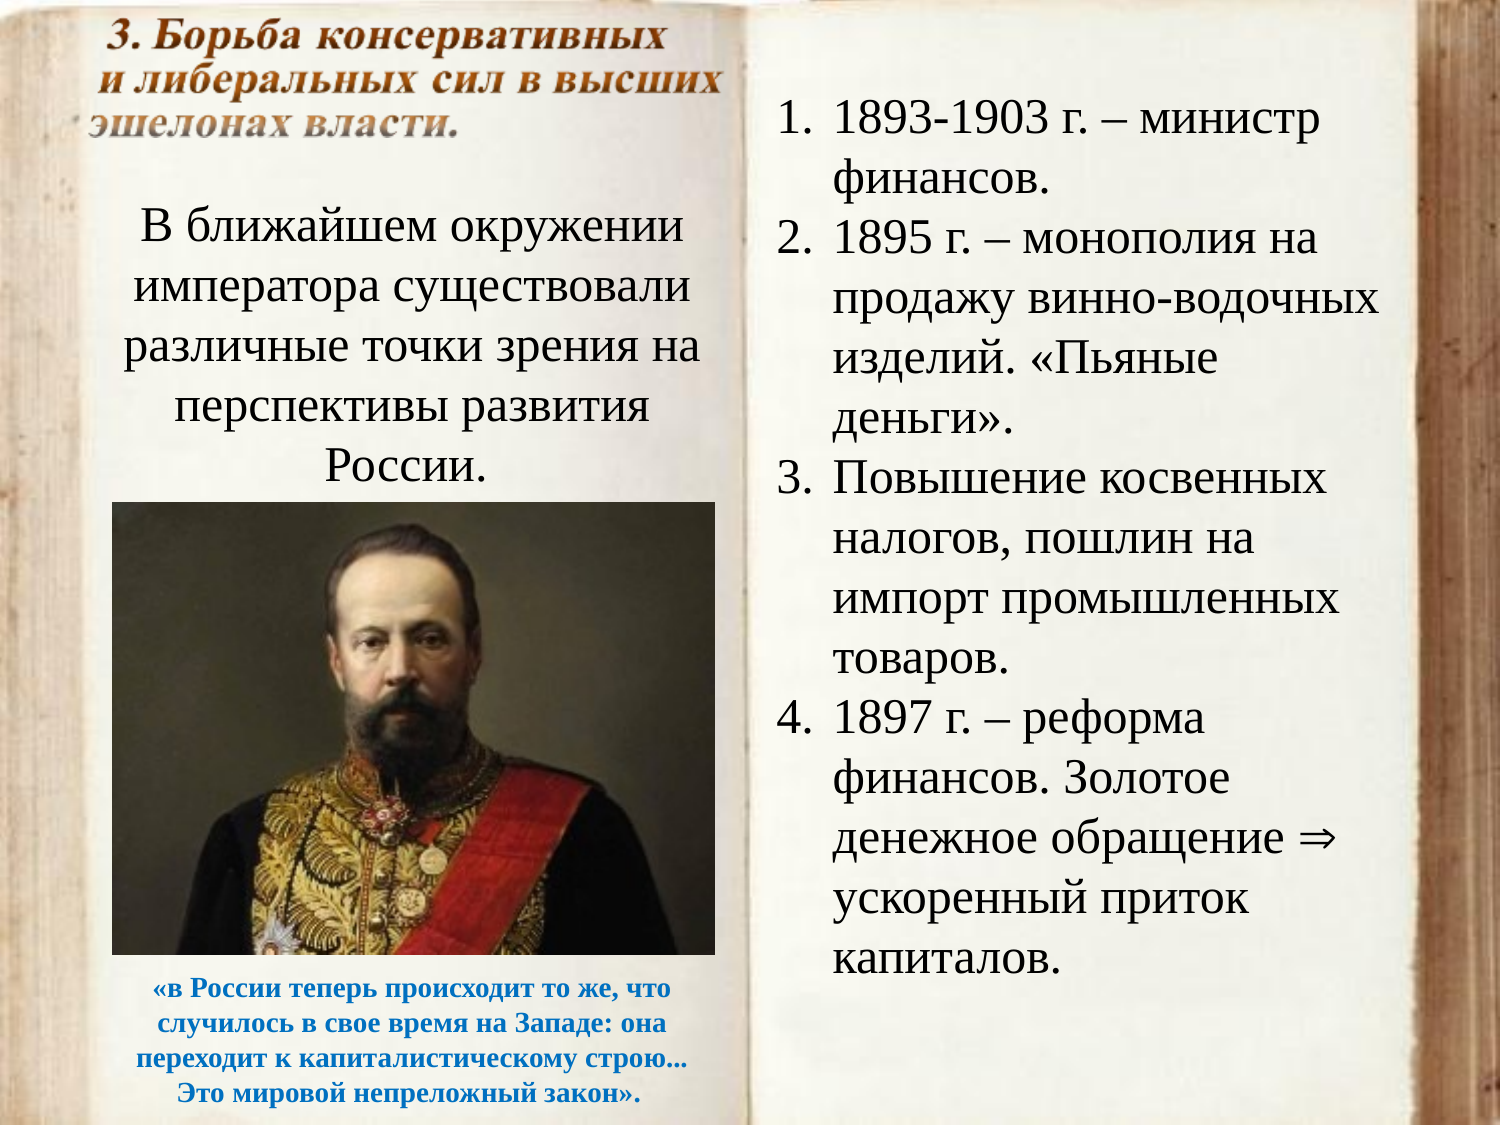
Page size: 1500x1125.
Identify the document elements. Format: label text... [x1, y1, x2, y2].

text_box «в России теперь происходит то же, что случилось в свое время на Западе: она переходит к капиталистическому строю... Это мировой непреложный закон». [97, 961, 728, 1116]
text_box 1893-1903 г. – министр финансов. 1895 г. – монополия на продажу винно-водочных изделий. «Пьяные деньги». Повышение косвенных налогов, пошлин на импорт промышленных товаров. 1897 г. – реформа финансов. Золотое денежное обращение  ускоренный приток капиталов. [761, 59, 1412, 991]
text_box В ближайшем окружении императора существовали различные точки зрения на перспективы развития России. [88, 184, 736, 500]
picture [0, 0, 1500, 1125]
